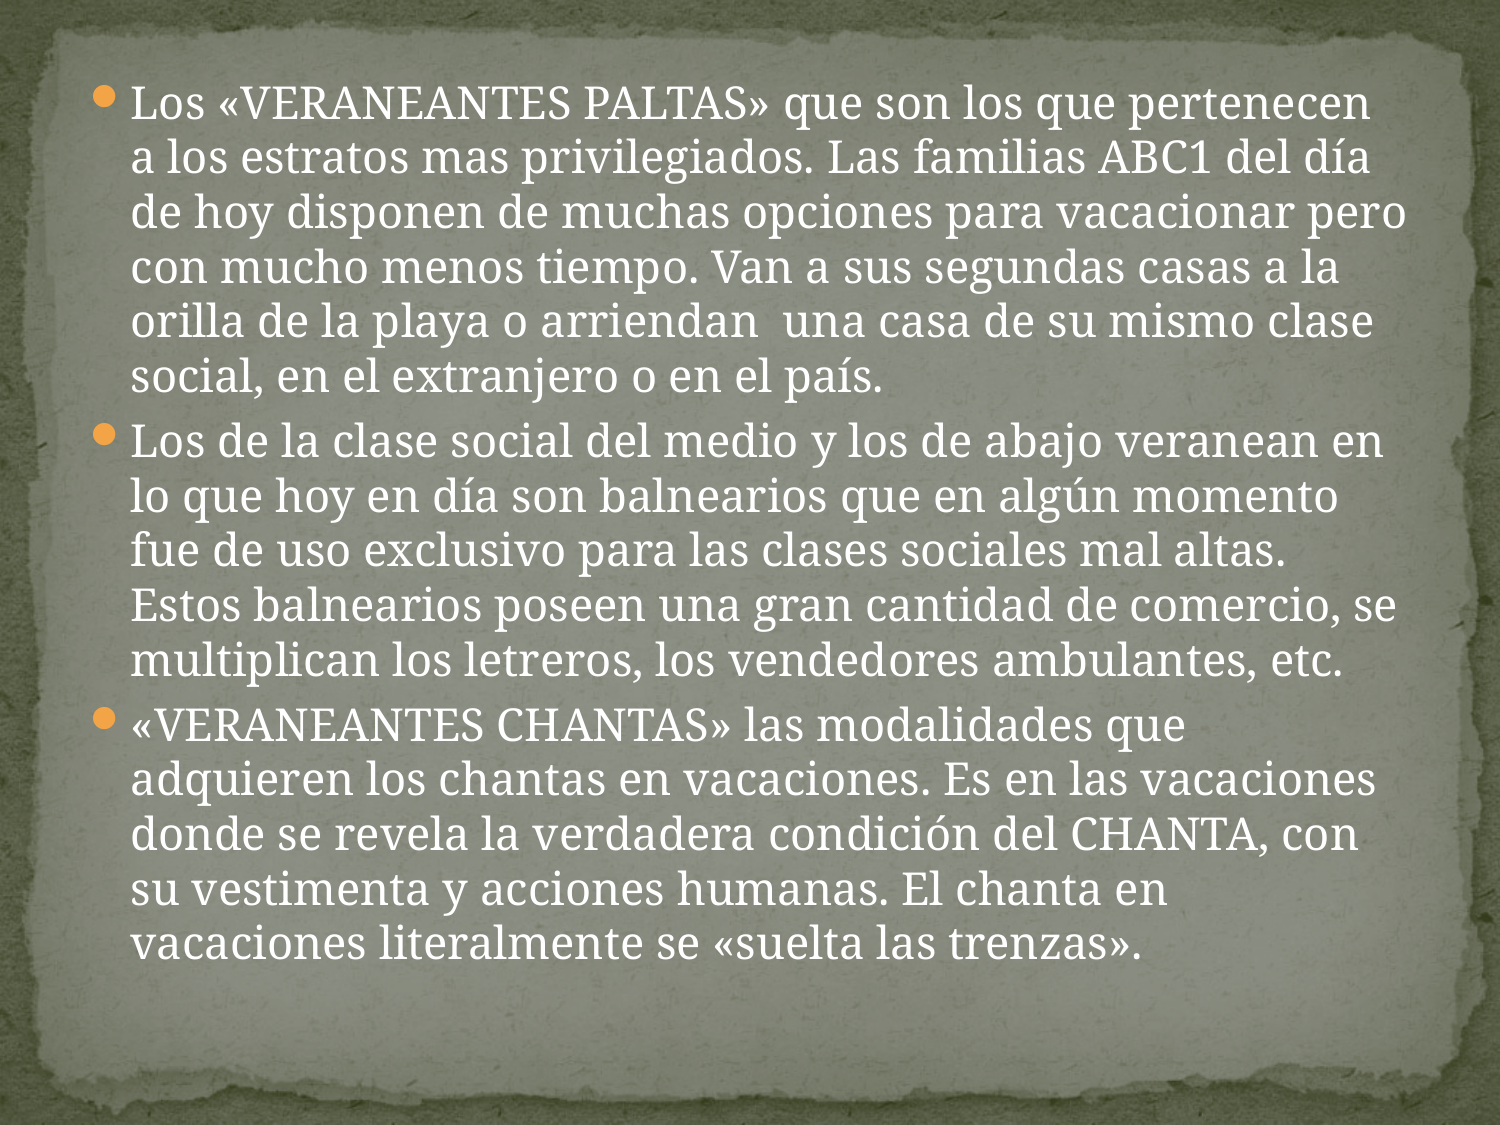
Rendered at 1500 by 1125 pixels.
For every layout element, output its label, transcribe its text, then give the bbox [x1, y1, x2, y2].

list Los «VERANEANTES PALTAS» que son los que pertenecen a los estratos mas privilegiados. Las familias ABC1 del día de hoy disponen de muchas opciones para vacacionar pero con mucho menos tiempo. Van a sus segundas casas a la orilla de la playa o arriendan una casa de su mismo clase social, en el extranjero o en el país. Los de la clase social del medio y los de abajo veranean en lo que hoy en día son balnearios que en algún momento fue de uso exclusivo para las clases sociales mal altas. Estos balnearios poseen una gran cantidad de comercio, se multiplican los letreros, los vendedores ambulantes, etc. «VERANEANTES CHANTAS» las modalidades que adquieren los chantas en vacaciones. Es en las vacaciones donde se revela la verdadera condición del CHANTA, con su vestimenta y acciones humanas. El chanta en vacaciones literalmente se «suelta las trenzas». [75, 66, 1425, 1005]
